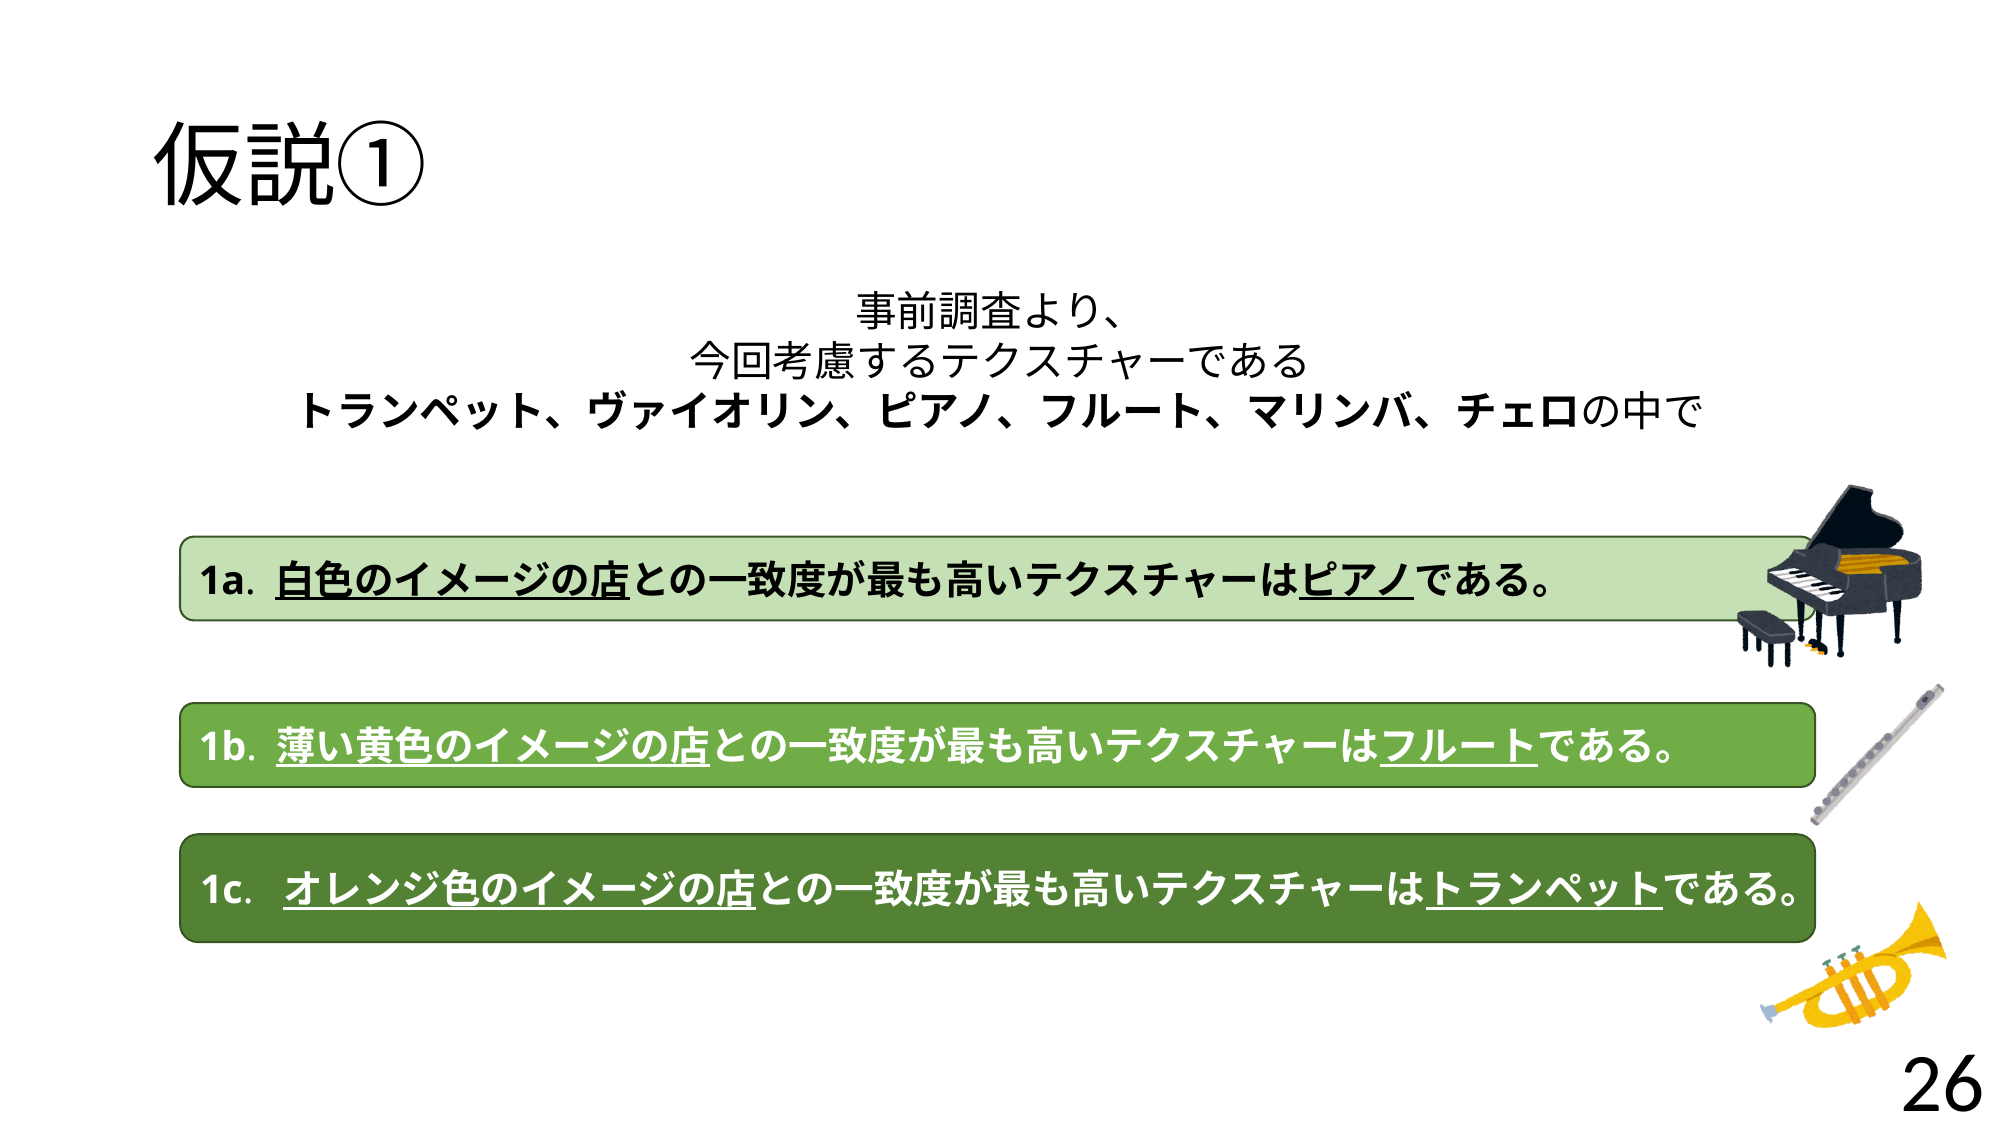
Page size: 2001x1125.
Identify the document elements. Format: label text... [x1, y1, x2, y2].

picture [1802, 678, 1950, 831]
text_box 1c. オレンジ色のイメージの店との一致度が最も高いテクスチャーはトランペットである。 [179, 833, 1817, 944]
picture [1728, 480, 1927, 673]
picture [1757, 897, 1950, 1034]
title 仮説① [137, 59, 1863, 278]
text_box 1b. 薄い黄色のイメージの店との一致度が最も高いテクスチャーはフルートである。 [178, 702, 1802, 788]
text_box 1a. 白色のイメージの店との一致度が最も高いテクスチャーはピアノである。 [178, 535, 1728, 622]
slide_number 26 [1550, 1047, 2000, 1108]
text_box 事前調査より、 今回考慮するテクスチャーである トランペット、ヴァイオリン、ピアノ、フルート、マリンバ、チェロの中で [279, 277, 1721, 443]
